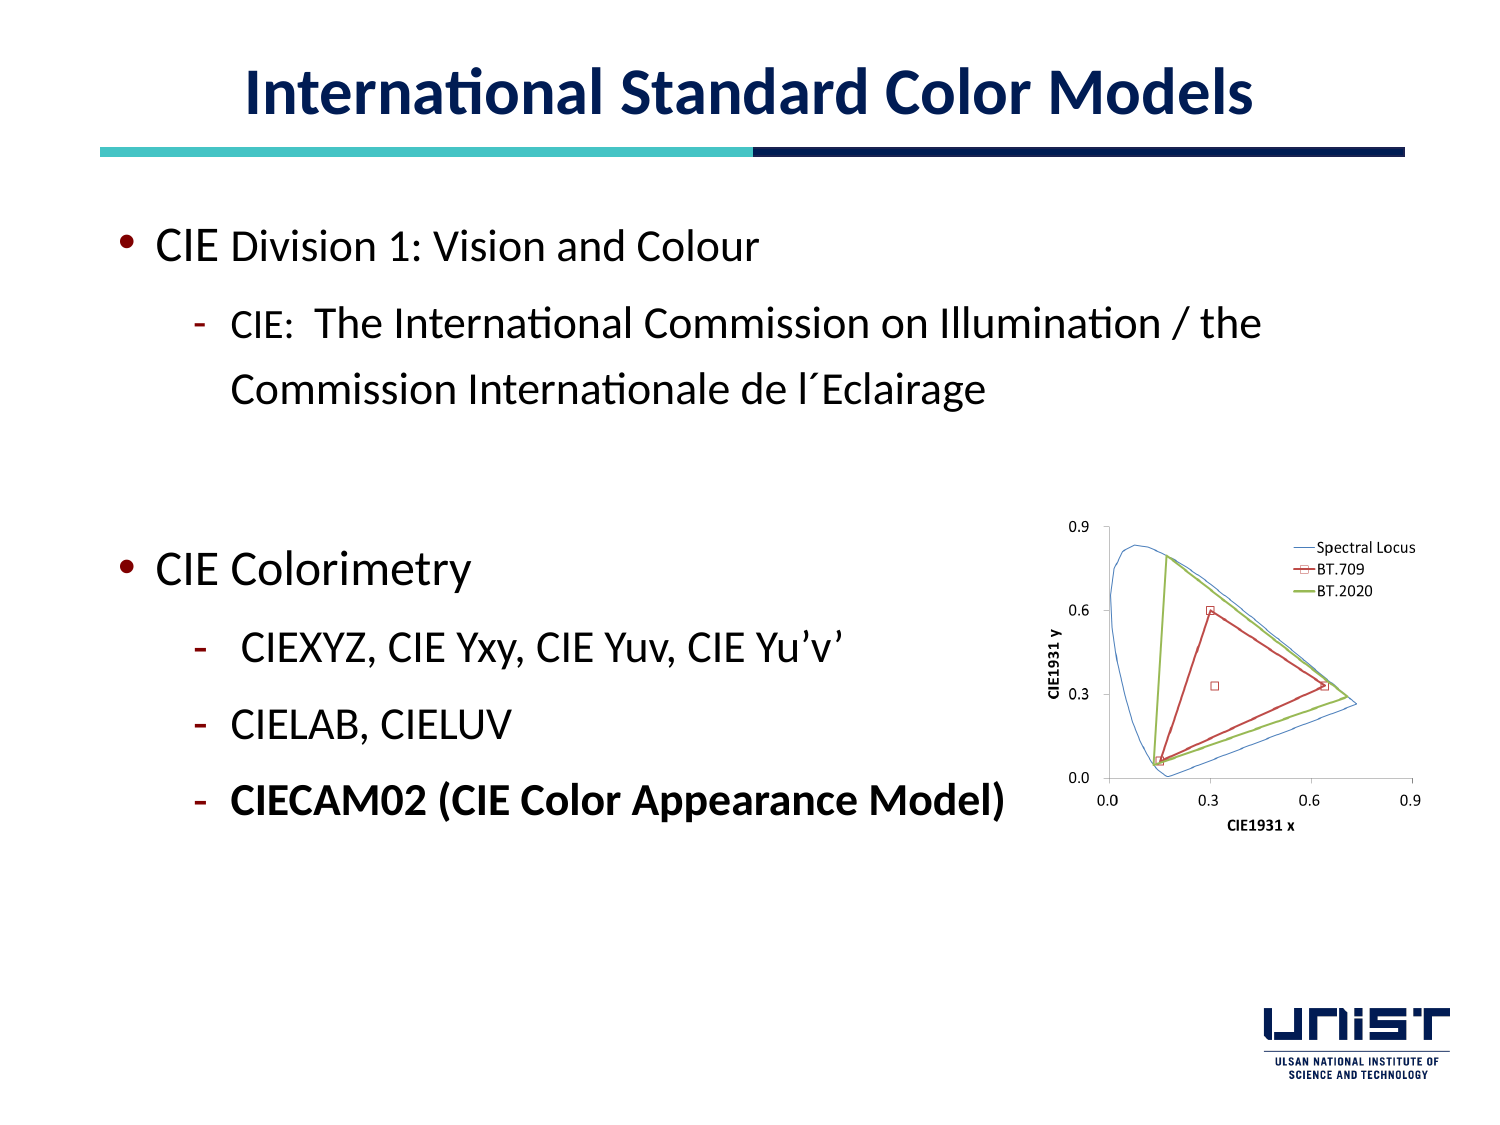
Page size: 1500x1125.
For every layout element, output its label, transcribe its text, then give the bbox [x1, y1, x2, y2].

picture [1261, 1003, 1454, 1082]
title International Standard Color Models [103, 157, 1397, 163]
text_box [100, 148, 1404, 156]
picture [1036, 511, 1439, 847]
list CIE Division 1: Vision and Colour CIE: The International Commission on Illumination / the Commission Internationale de l´Eclairage CIE Colorimetry CIEXYZ, CIE Yxy, CIE Yuv, CIE Yu’v’ CIELAB, CIELUV CIECAM02 (CIE Color Appearance Model) [103, 191, 1397, 1040]
title International Standard Color Models [103, 24, 1397, 147]
